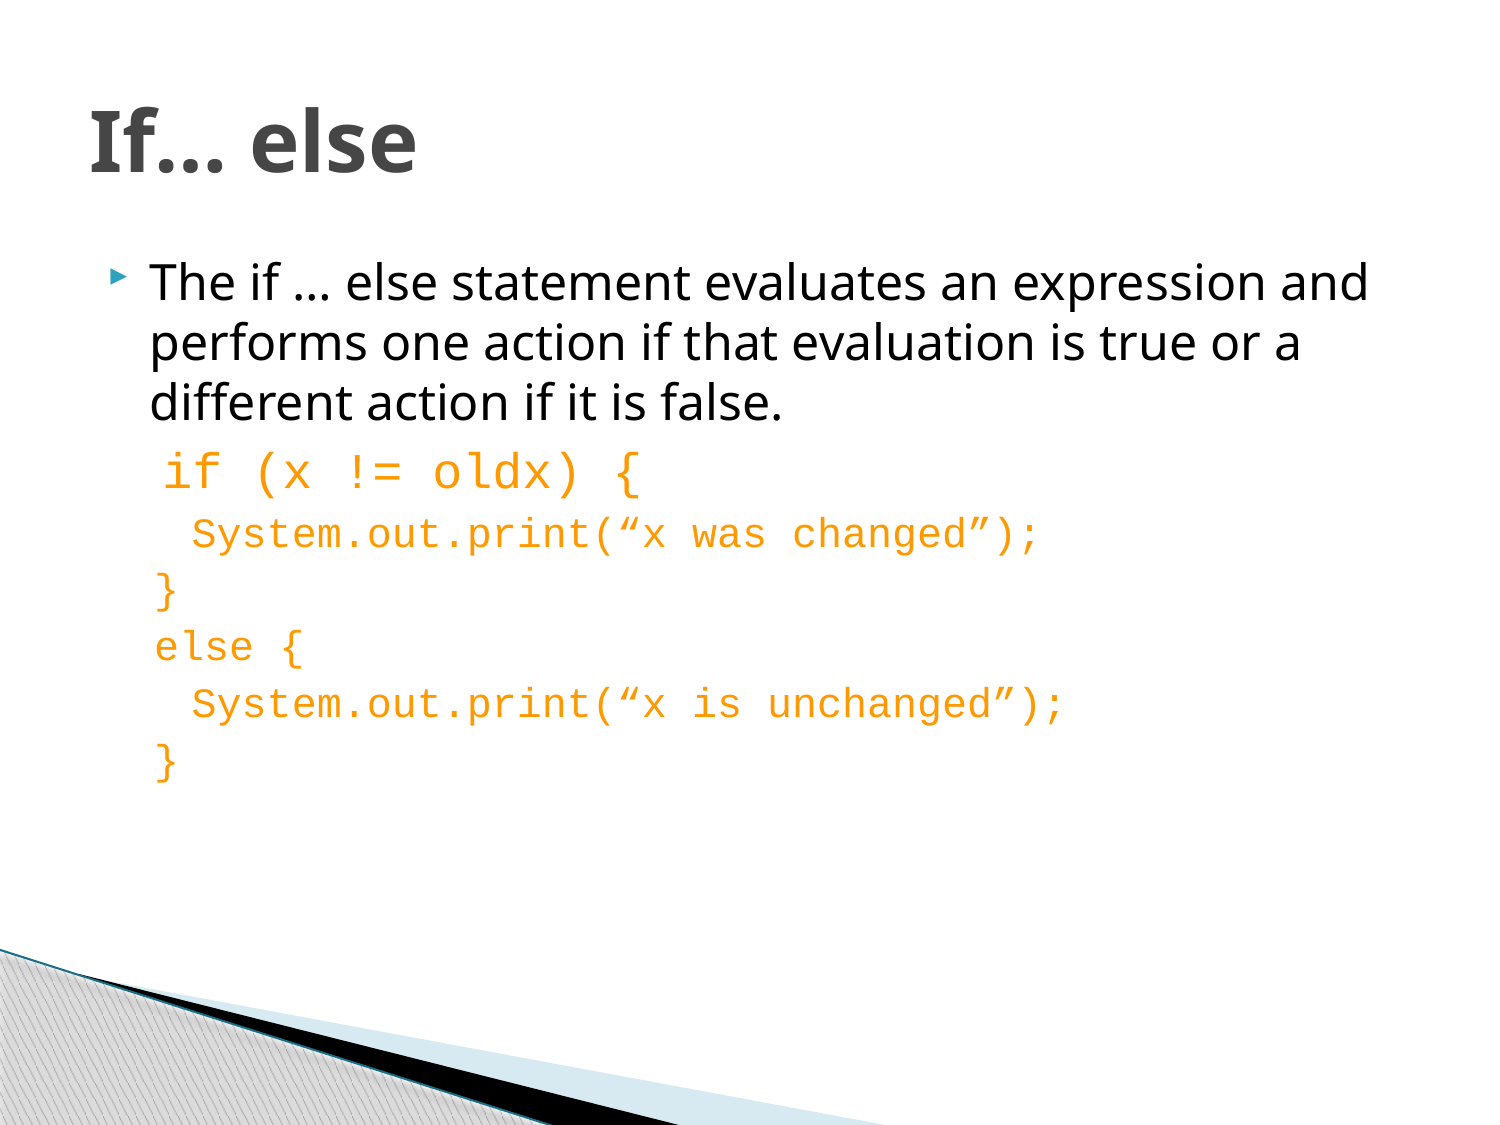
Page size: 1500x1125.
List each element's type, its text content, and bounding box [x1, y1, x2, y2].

list The if … else statement evaluates an expression and performs one action if that evaluation is true or a different action if it is false. if (x != oldx) { System.out.print(“x was changed”); } else { System.out.print(“x is unchanged”); } [75, 243, 1425, 986]
title If… else [75, 45, 1425, 233]
